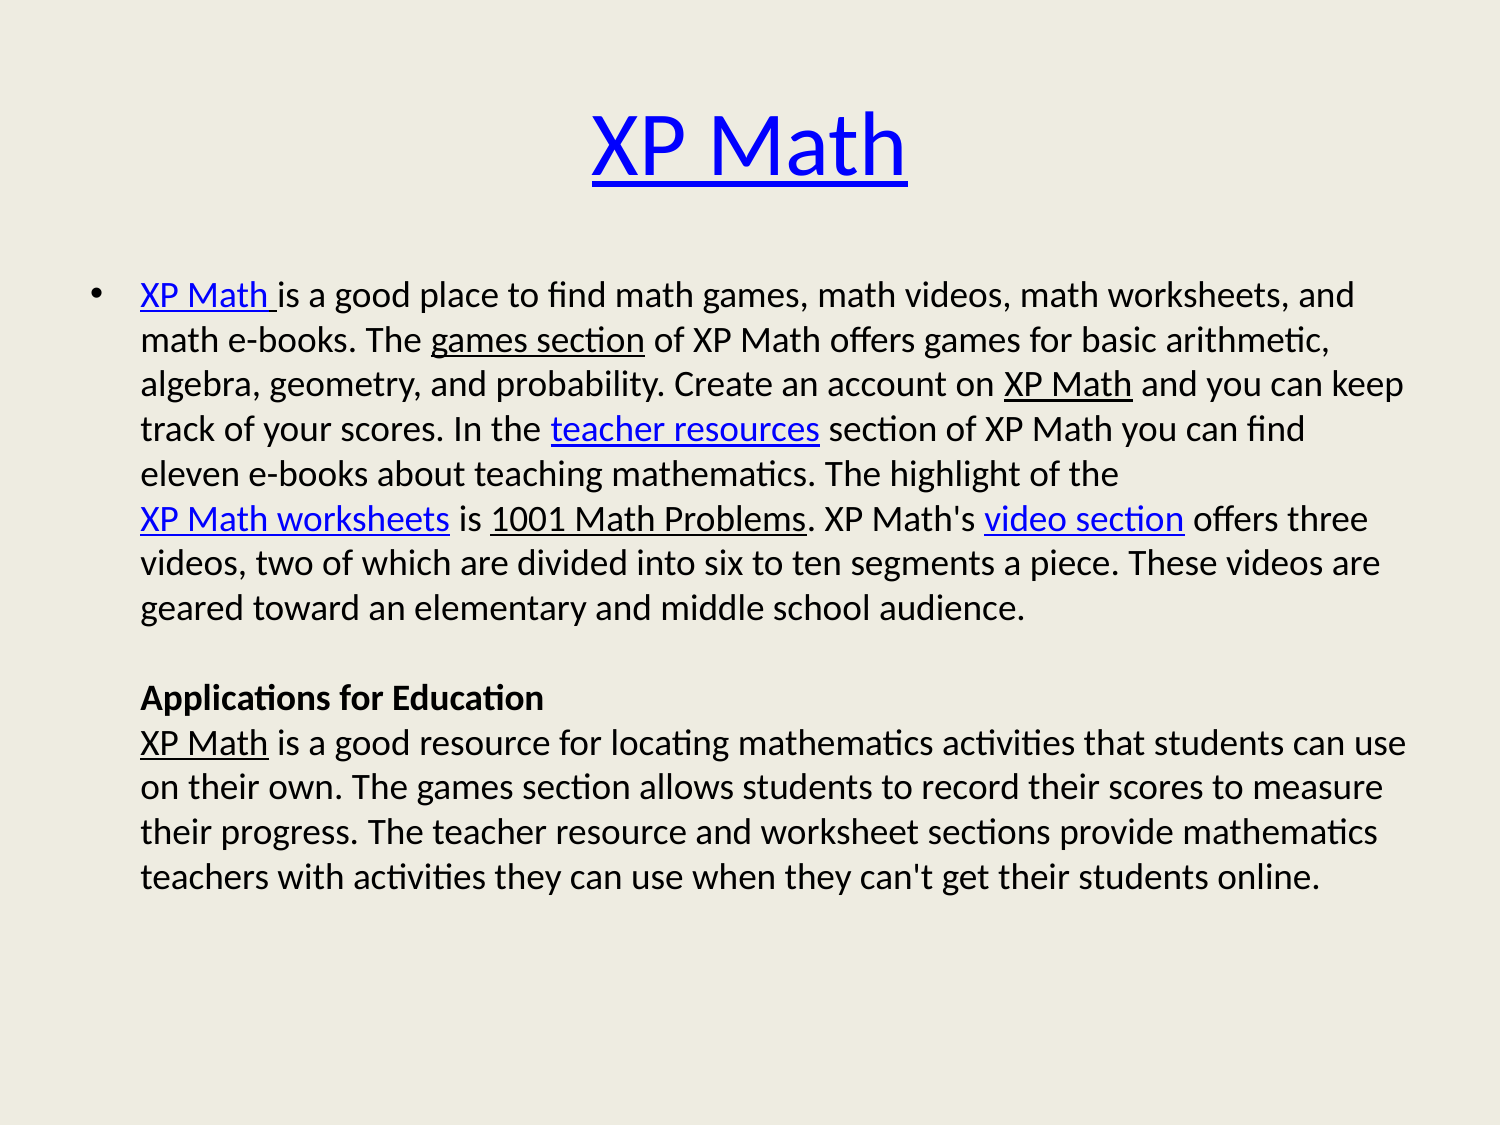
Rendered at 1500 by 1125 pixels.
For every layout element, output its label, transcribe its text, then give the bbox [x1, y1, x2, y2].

title XP Math [75, 45, 1425, 233]
list XP Math is a good place to find math games, math videos, math worksheets, and math e-books. The games section of XP Math offers games for basic arithmetic, algebra, geometry, and probability. Create an account on XP Math and you can keep track of your scores. In the teacher resources section of XP Math you can find eleven e-books about teaching mathematics. The highlight of the XP Math worksheets is 1001 Math Problems. XP Math's video section offers three videos, two of which are divided into six to ten segments a piece. These videos are geared toward an elementary and middle school audience. Applications for Education XP Math is a good resource for locating mathematics activities that students can use on their own. The games section allows students to record their scores to measure their progress. The teacher resource and worksheet sections provide mathematics teachers with activities they can use when they can't get their students online. [75, 262, 1425, 1005]
